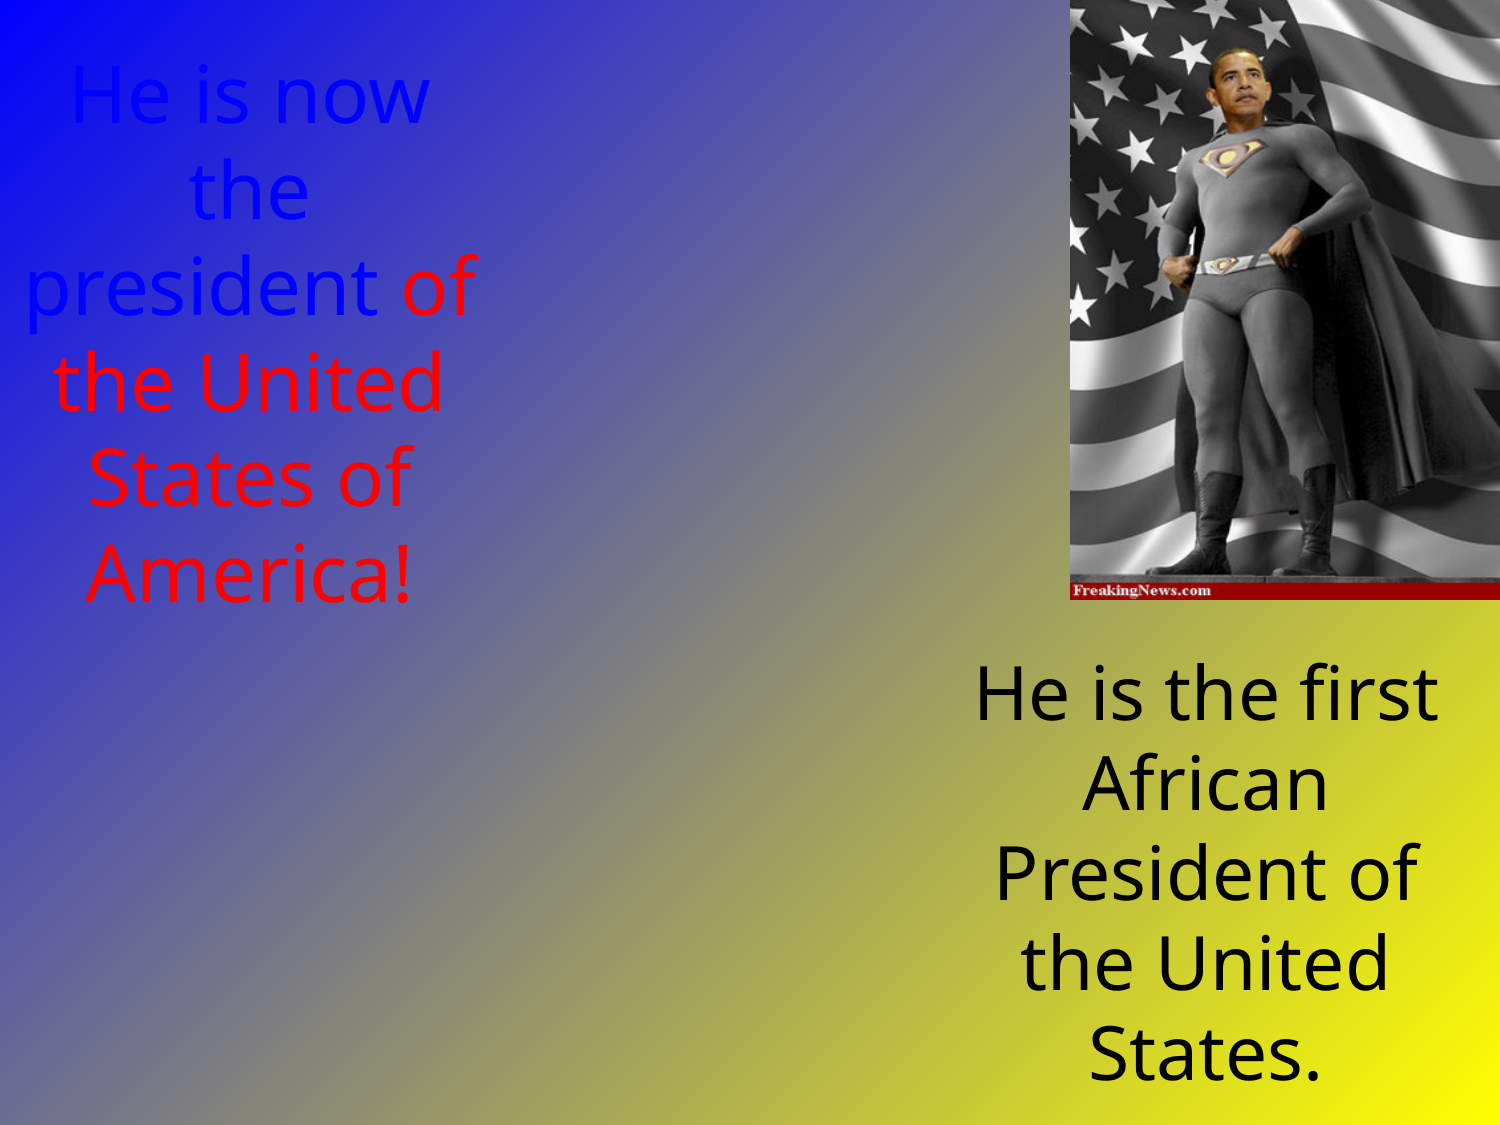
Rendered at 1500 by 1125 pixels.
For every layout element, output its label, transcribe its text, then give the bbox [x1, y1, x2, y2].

subtitle He is the first African President of the United States. [912, 637, 1500, 1125]
picture [1069, 0, 1500, 601]
title He is now the president of the United States of America! [0, 0, 501, 663]
